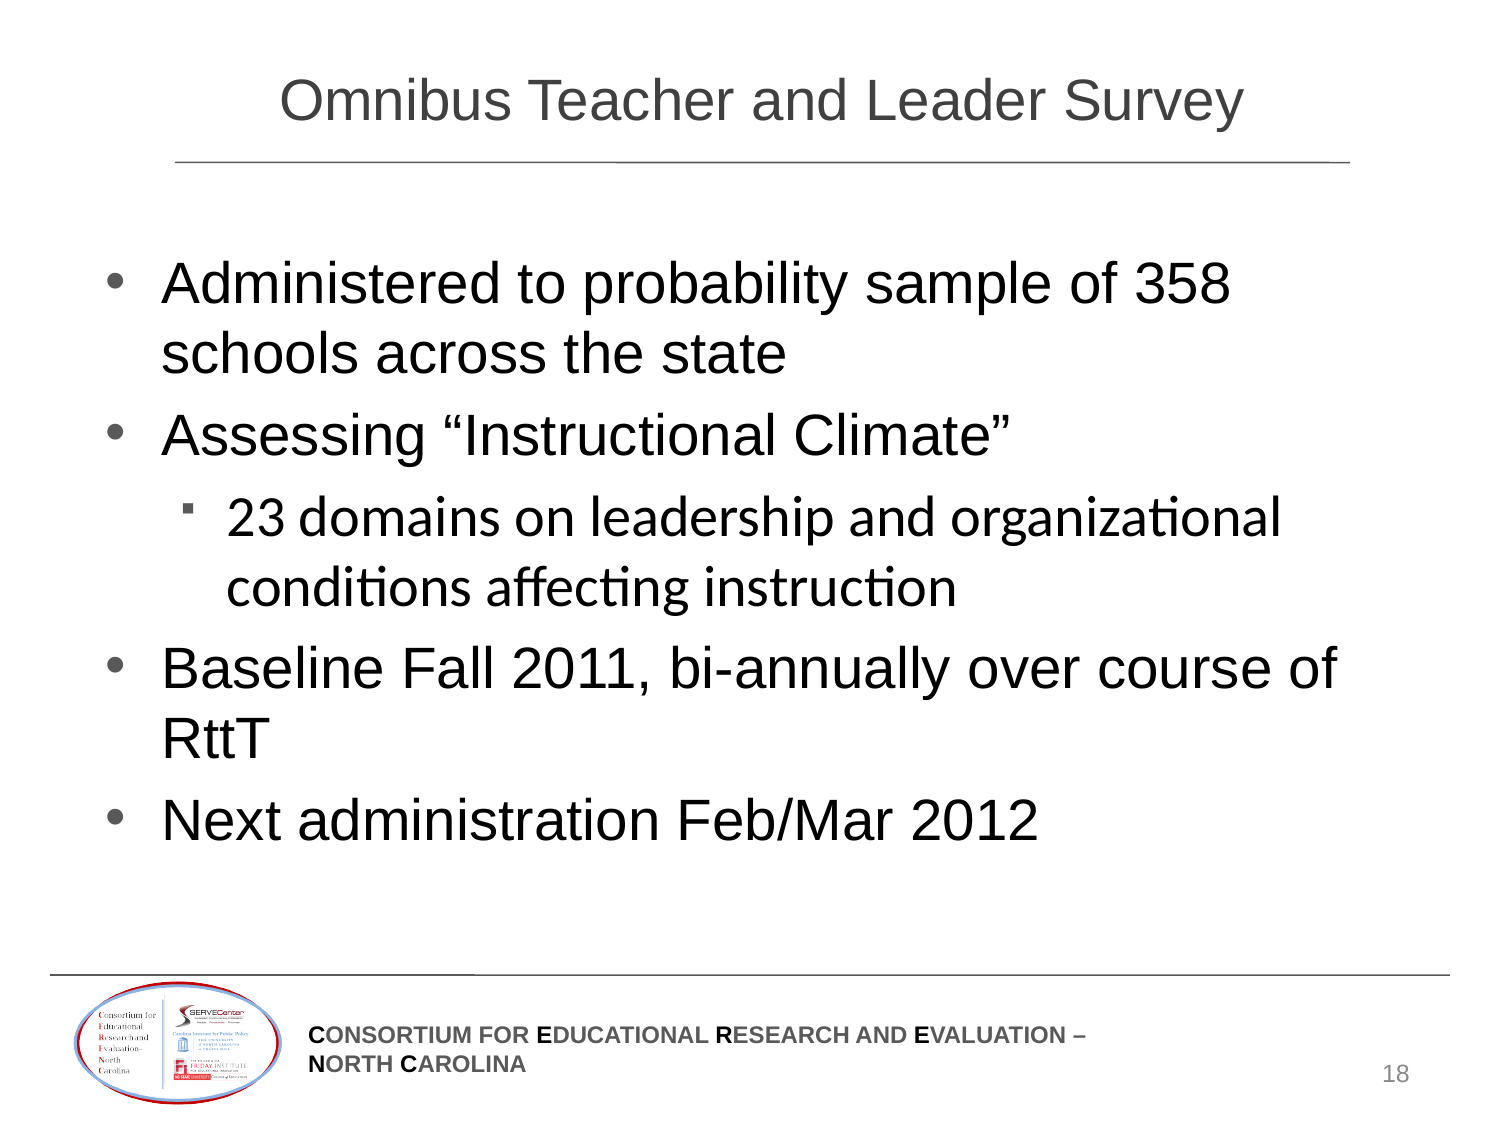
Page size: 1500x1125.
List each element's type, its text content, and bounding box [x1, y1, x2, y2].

picture [72, 981, 283, 1105]
title Omnibus Teacher and Leader Survey [174, 44, 1351, 151]
slide_number 18 [1268, 1042, 1425, 1103]
list Administered to probability sample of 358 schools across the state Assessing “Instructional Climate” 23 domains on leadership and organizational conditions affecting instruction Baseline Fall 2011, bi-annually over course of RttT Next administration Feb/Mar 2012 [89, 237, 1403, 888]
